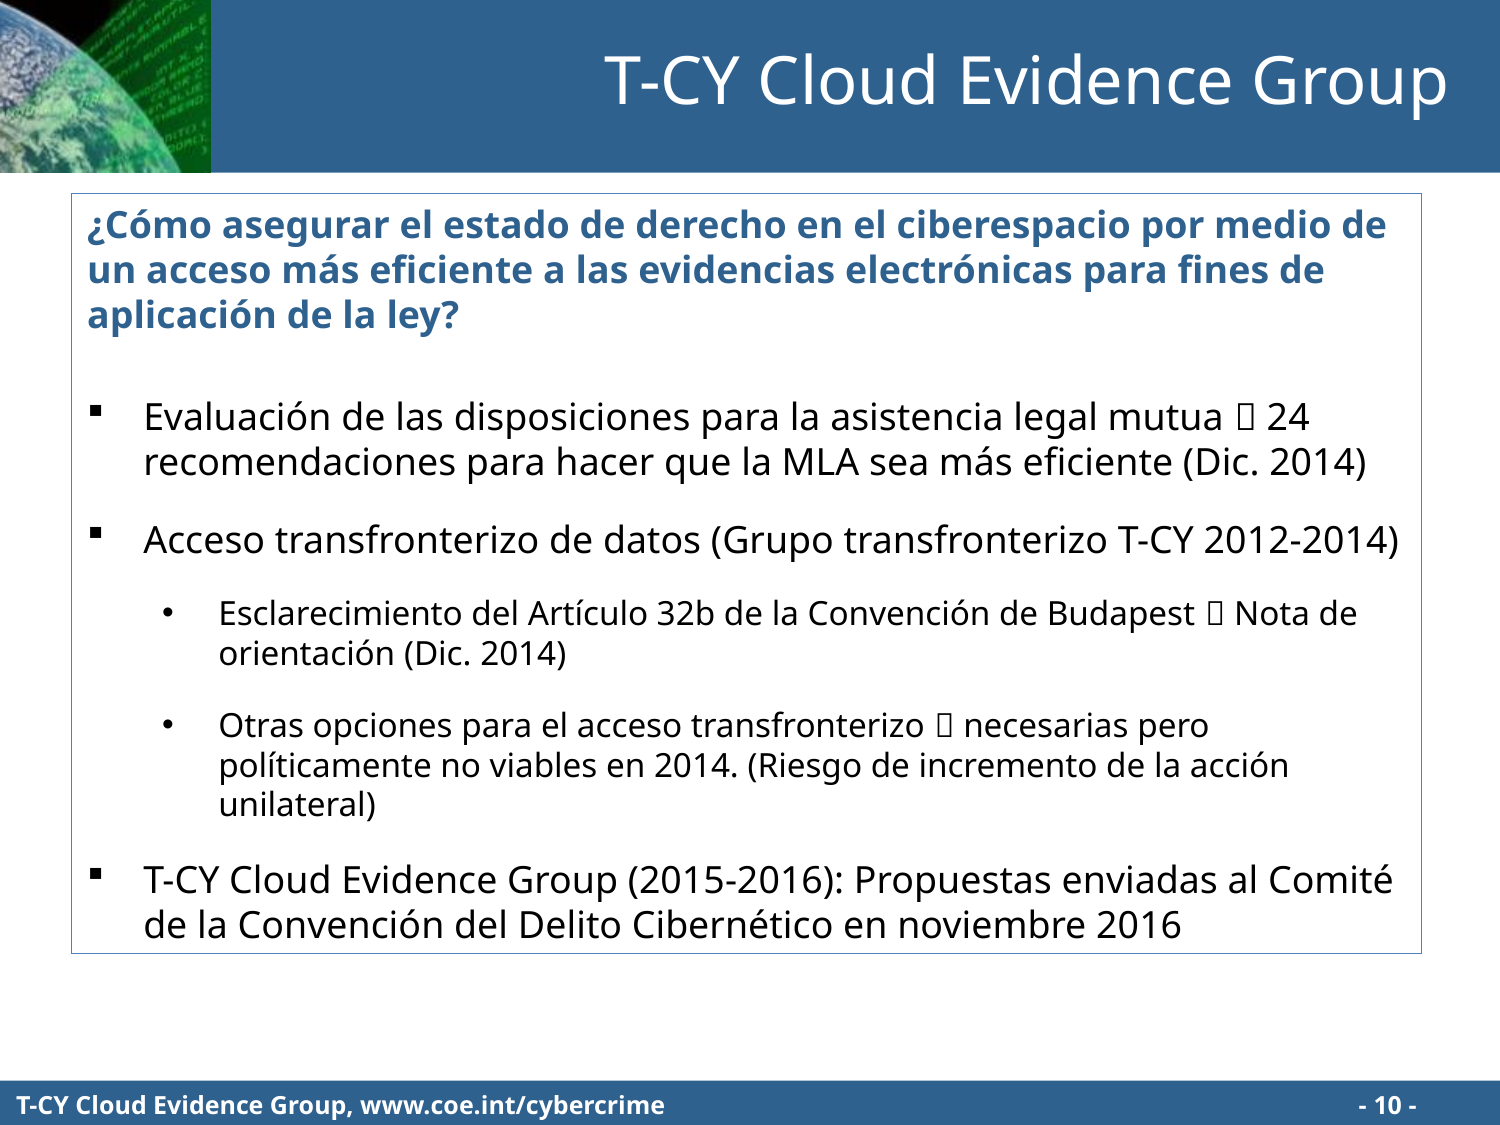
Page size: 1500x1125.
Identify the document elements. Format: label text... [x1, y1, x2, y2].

text_box T-CY Cloud Evidence Group, www.coe.int/cybercrime - 10 - [1, 1082, 1500, 1125]
list ¿Cómo asegurar el estado de derecho en el ciberespacio por medio de un acceso más eficiente a las evidencias electrónicas para fines de aplicación de la ley? Evaluación de las disposiciones para la asistencia legal mutua  24 recomendaciones para hacer que la MLA sea más eficiente (Dic. 2014) Acceso transfronterizo de datos (Grupo transfronterizo T-CY 2012-2014) Esclarecimiento del Artículo 32b de la Convención de Budapest  Nota de orientación (Dic. 2014) Otras opciones para el acceso transfronterizo  necesarias pero políticamente no viables en 2014. (Riesgo de incremento de la acción unilateral) T-CY Cloud Evidence Group (2015-2016): Propuestas enviadas al Comité de la Convención del Delito Cibernético en noviembre 2016 [71, 193, 1422, 954]
text_box [0, 1079, 1500, 1125]
text_box [214, 0, 1500, 175]
text_box T-CY Cloud Evidence Group [230, 30, 1483, 126]
picture [0, 0, 212, 173]
